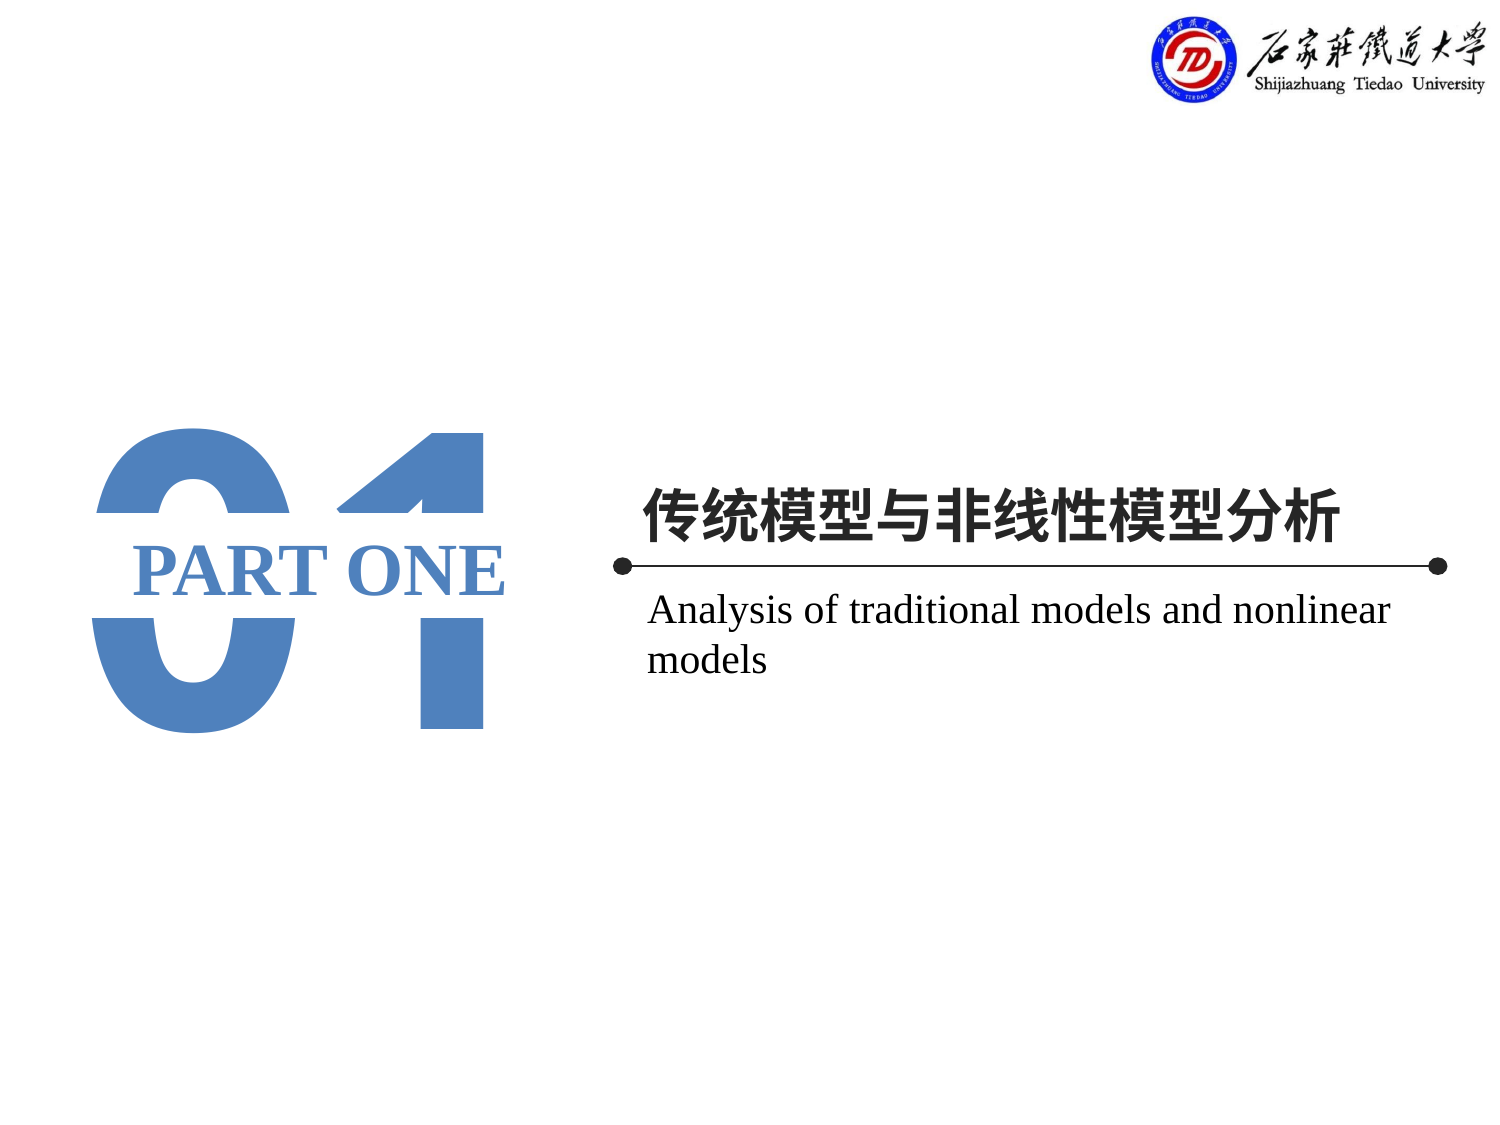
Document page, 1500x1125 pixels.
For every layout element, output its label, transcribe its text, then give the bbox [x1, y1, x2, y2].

picture [1138, 0, 1500, 106]
text_box 传统模型与非线性模型分析 [571, 471, 1413, 557]
text_box Analysis of traditional models and nonlinear models [632, 574, 1479, 690]
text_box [612, 557, 1448, 575]
text_box PART ONE [55, 513, 586, 618]
text_box 01 [21, 307, 603, 820]
